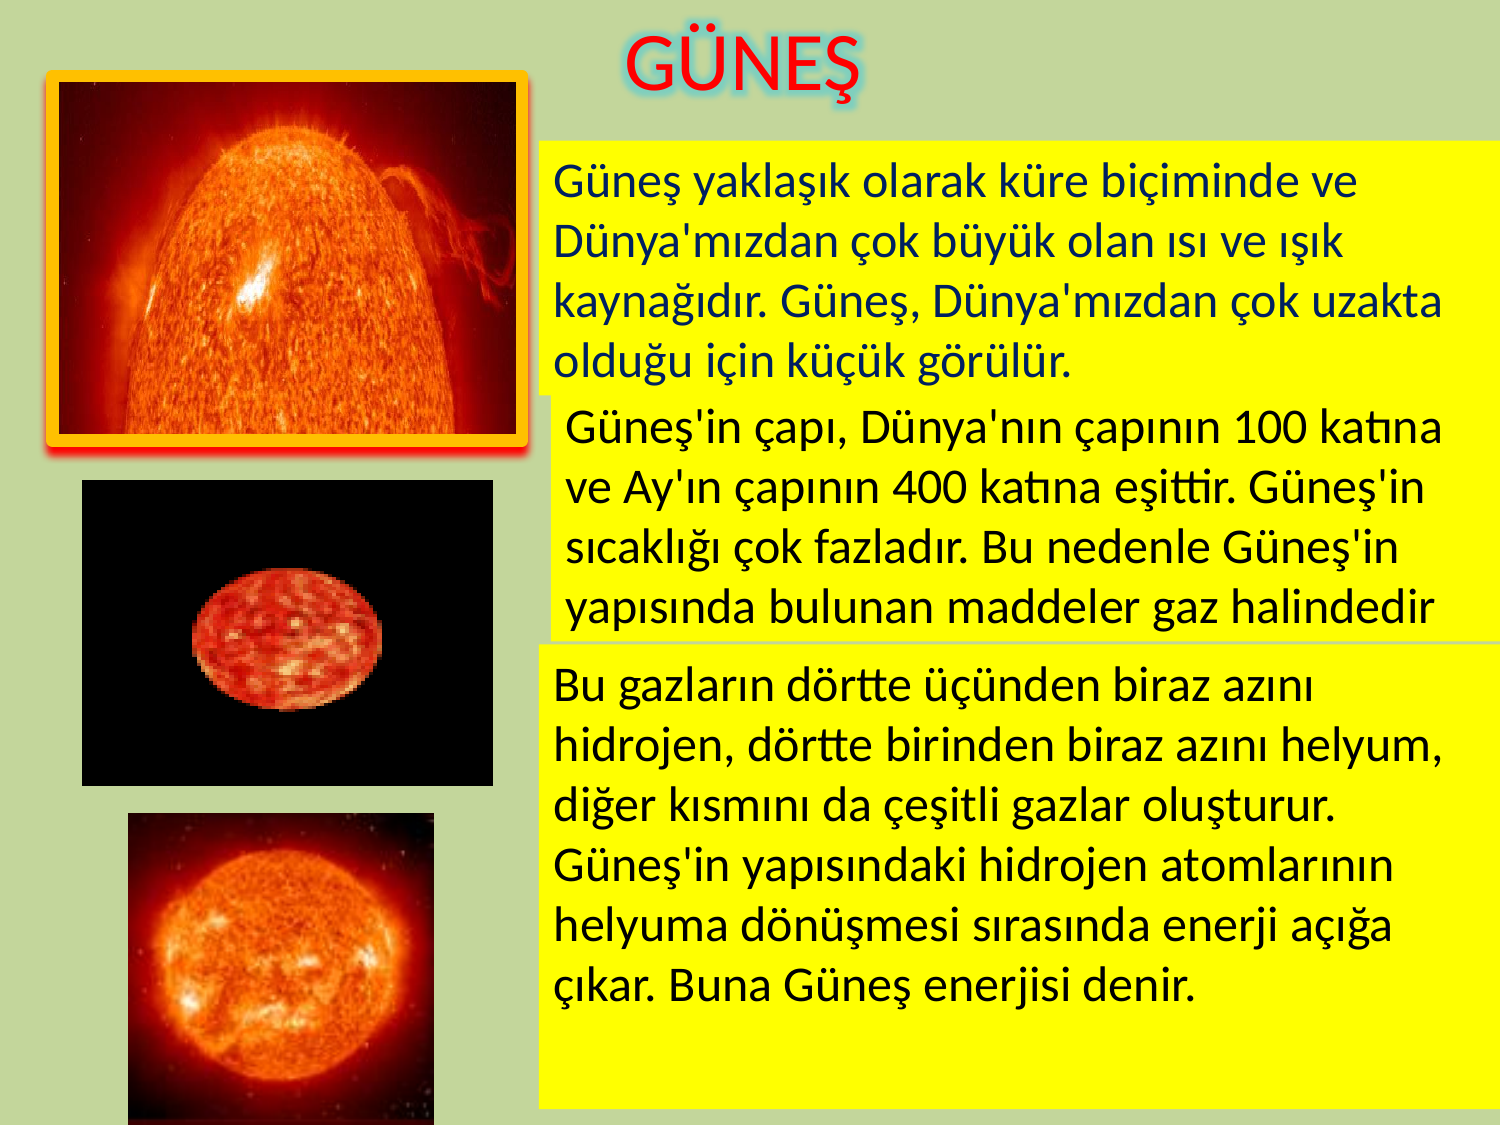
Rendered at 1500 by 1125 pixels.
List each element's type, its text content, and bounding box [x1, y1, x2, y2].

picture [58, 81, 516, 435]
text_box Güneş yaklaşık olarak küre biçiminde ve Dünya'mızdan çok büyük olan ısı ve ışık kaynağıdır. Güneş, Dünya'mızdan çok uzakta olduğu için küçük görülür. [538, 140, 1500, 396]
text_box GÜNEŞ [609, 0, 961, 115]
text_box Güneş'in çapı, Dünya'nın çapının 100 katına ve Ay'ın çapının 400 katına eşittir. Güneş'in sıcaklığı çok fazladır. Bu nedenle Güneş'in yapısında bulunan maddeler gaz halindedir [550, 386, 1500, 642]
text_box Bu gazların dörtte üçünden biraz azını hidrojen, dörtte birinden biraz azını helyum, diğer kısmını da çeşitli gazlar oluşturur. Güneş'in yapısındaki hidrojen atomlarının helyuma dönüşmesi sırasında enerji açığa çıkar. Buna Güneş enerjisi denir. [538, 644, 1500, 1110]
picture [81, 480, 493, 786]
picture [128, 812, 434, 1125]
